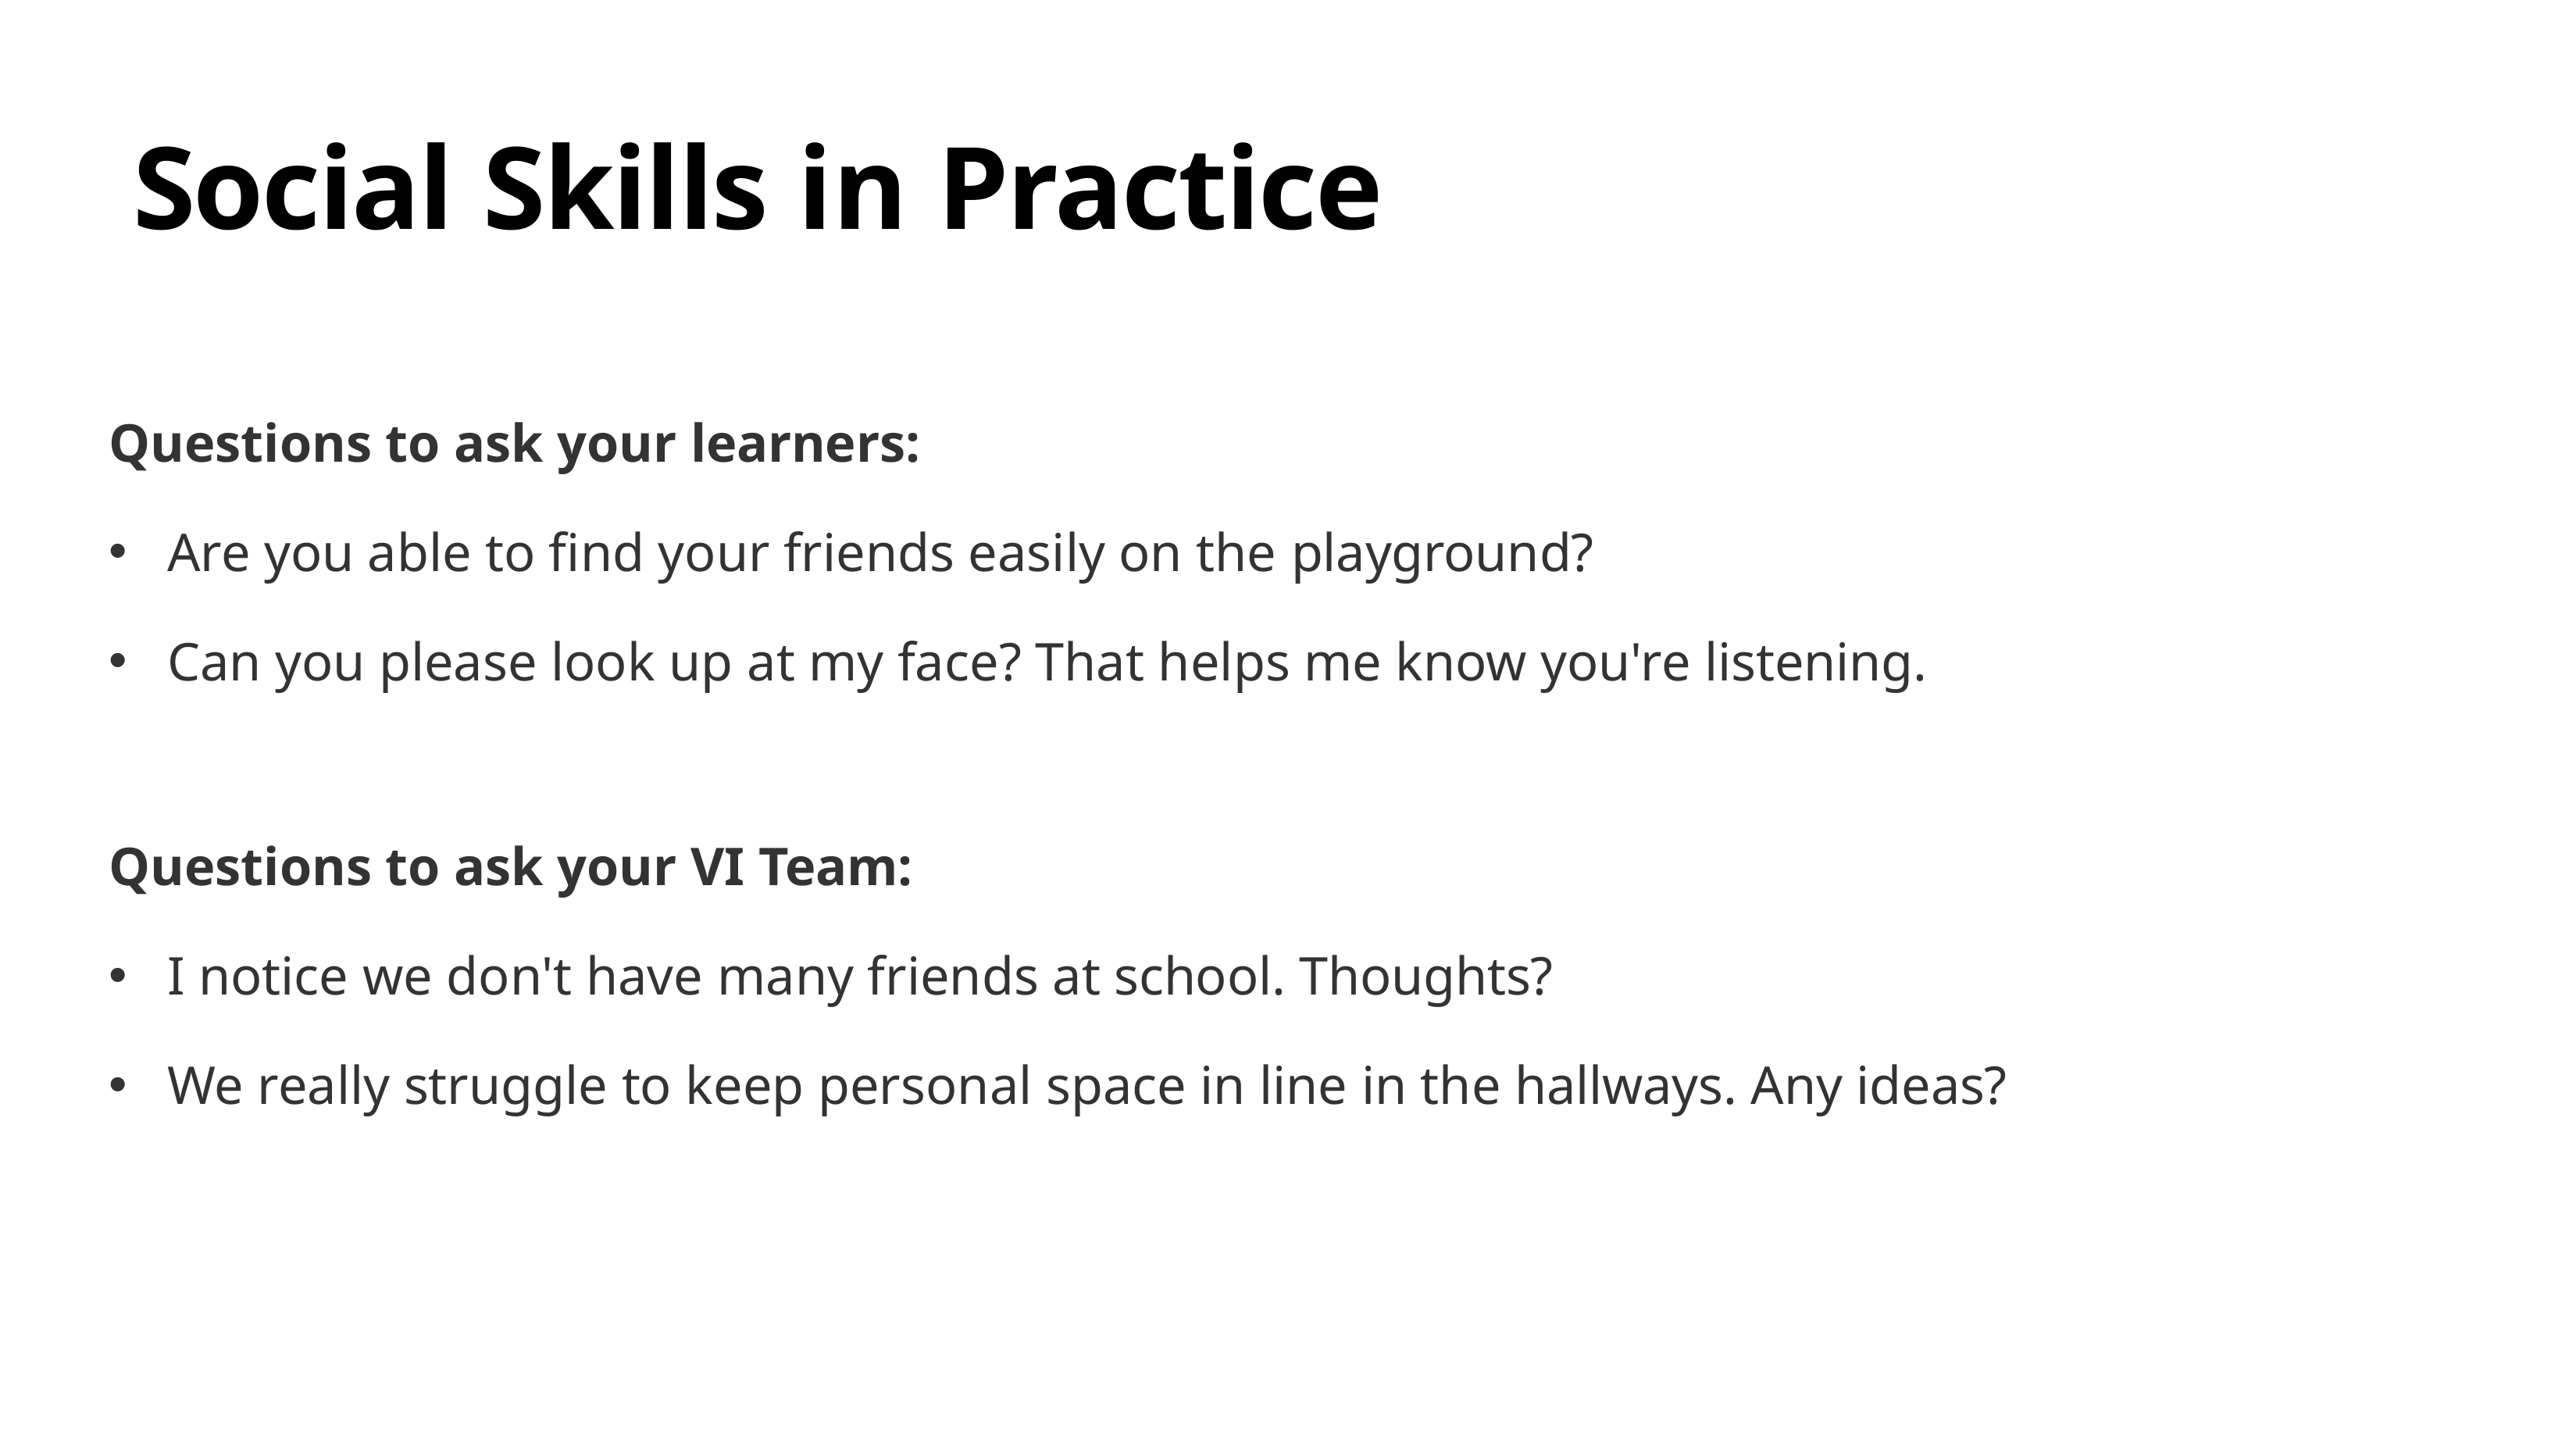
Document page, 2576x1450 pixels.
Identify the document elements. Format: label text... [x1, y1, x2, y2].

text_box Questions to ask your learners: Are you able to find your friends easily on the playground? Can you please look up at my face? That helps me know you're listening. Questions to ask your VI Team: I notice we don't have many friends at school. Thoughts? We really struggle to keep personal space in line in the hallways. Any ideas? [107, 360, 2275, 1184]
title Social Skills in Practice [88, 80, 2453, 358]
